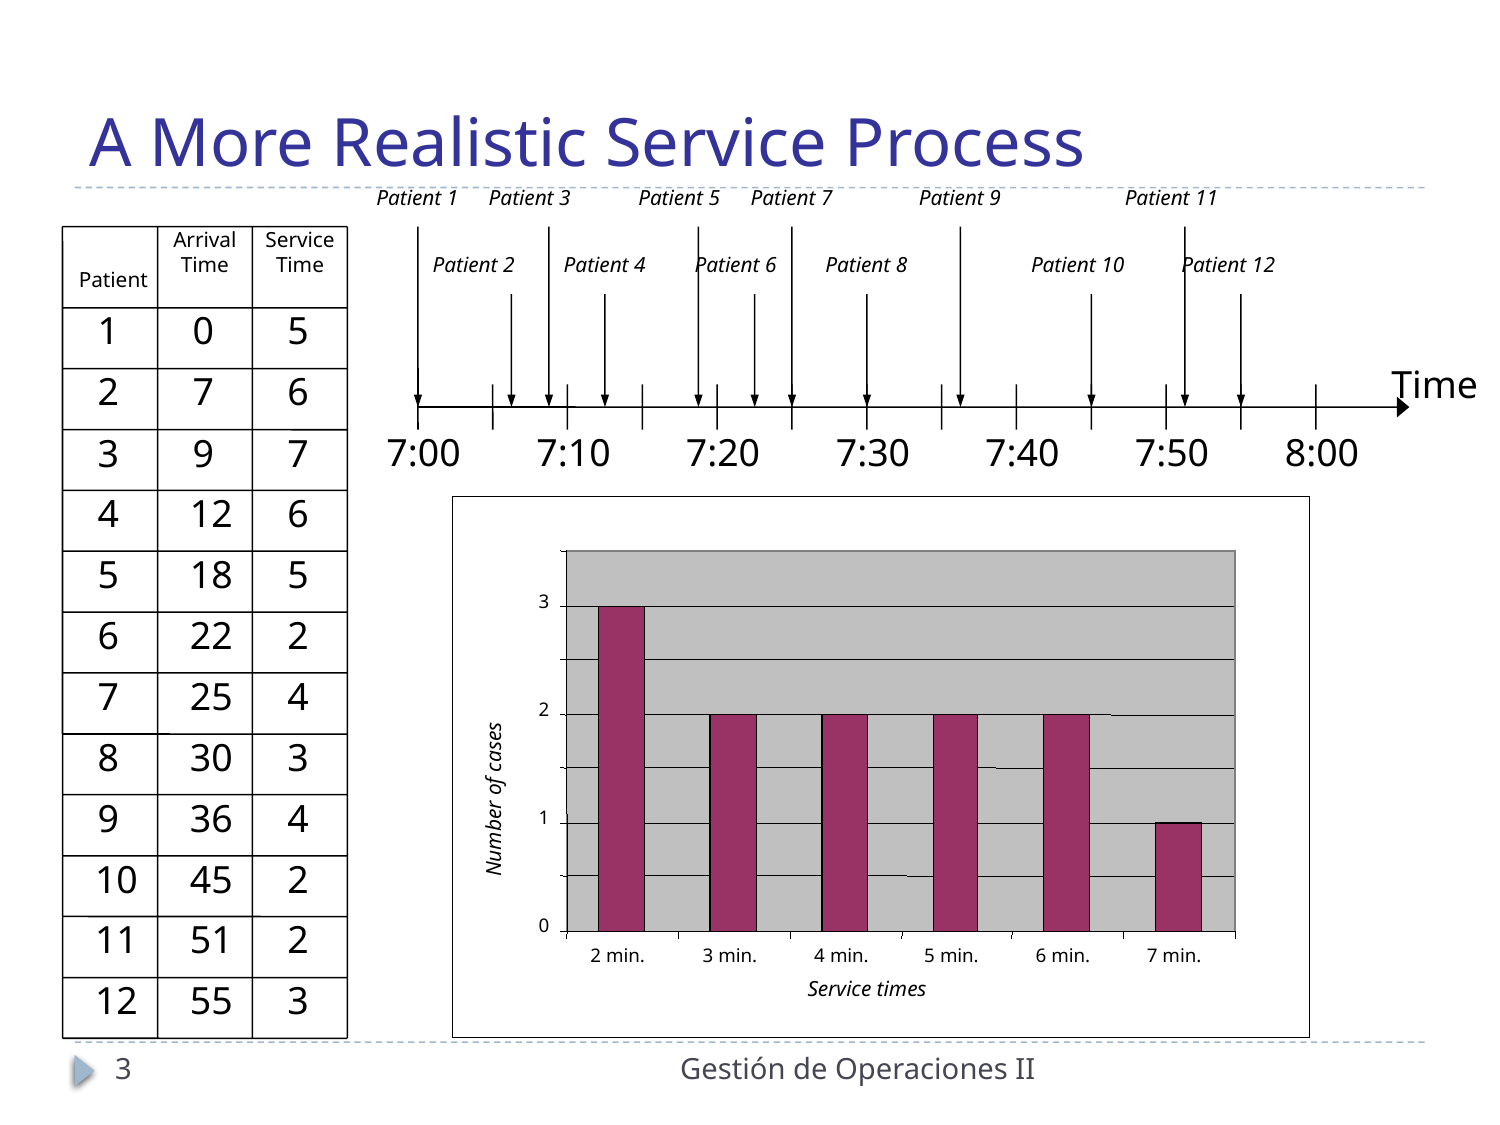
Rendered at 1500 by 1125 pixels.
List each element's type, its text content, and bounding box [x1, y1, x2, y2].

text_box Patient 9 [904, 188, 1016, 217]
text_box [1092, 394, 1096, 406]
text_box 7:30 [821, 421, 926, 482]
text_box Patient 7 [735, 188, 848, 217]
text_box [600, 294, 610, 408]
text_box Patient 3 [474, 188, 586, 217]
text_box [1180, 285, 1190, 408]
text_box Patient 4 [548, 244, 661, 285]
text_box Number of cases [472, 707, 513, 892]
text_box [956, 226, 965, 408]
text_box [1087, 394, 1091, 406]
text_box 7:50 [1120, 421, 1225, 482]
text_box 7:00 [371, 421, 476, 482]
text_box [413, 394, 417, 405]
text_box Patient 8 [810, 244, 923, 285]
text_box [750, 294, 759, 408]
text_box [452, 496, 1310, 1038]
text_box [694, 285, 703, 408]
slide_number 3 [100, 1042, 426, 1103]
text_box [787, 285, 797, 408]
text_box 8:00 [1270, 421, 1375, 482]
text_box 7:20 [671, 421, 776, 482]
text_box Patient 1 [361, 188, 474, 217]
text_box Patient 10 [1016, 244, 1140, 285]
footer Gestión de Operaciones II [475, 1042, 1051, 1103]
text_box [417, 285, 423, 407]
text_box [862, 294, 872, 408]
text_box [544, 285, 554, 408]
text_box [1236, 294, 1246, 408]
text_box Patient 6 [679, 244, 792, 285]
text_box Patient 11 [1110, 188, 1234, 217]
text_box Service times [792, 967, 942, 1008]
text_box Patient 12 [1166, 244, 1290, 285]
text_box Patient 5 [623, 188, 735, 217]
text_box Patient 2 [417, 244, 530, 285]
text_box 7:10 [521, 421, 626, 482]
text_box [507, 294, 516, 408]
text_box Time [1376, 353, 1493, 414]
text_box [62, 226, 348, 1039]
title A More Realistic Service Process [75, 37, 1425, 188]
text_box 7:40 [970, 421, 1075, 482]
